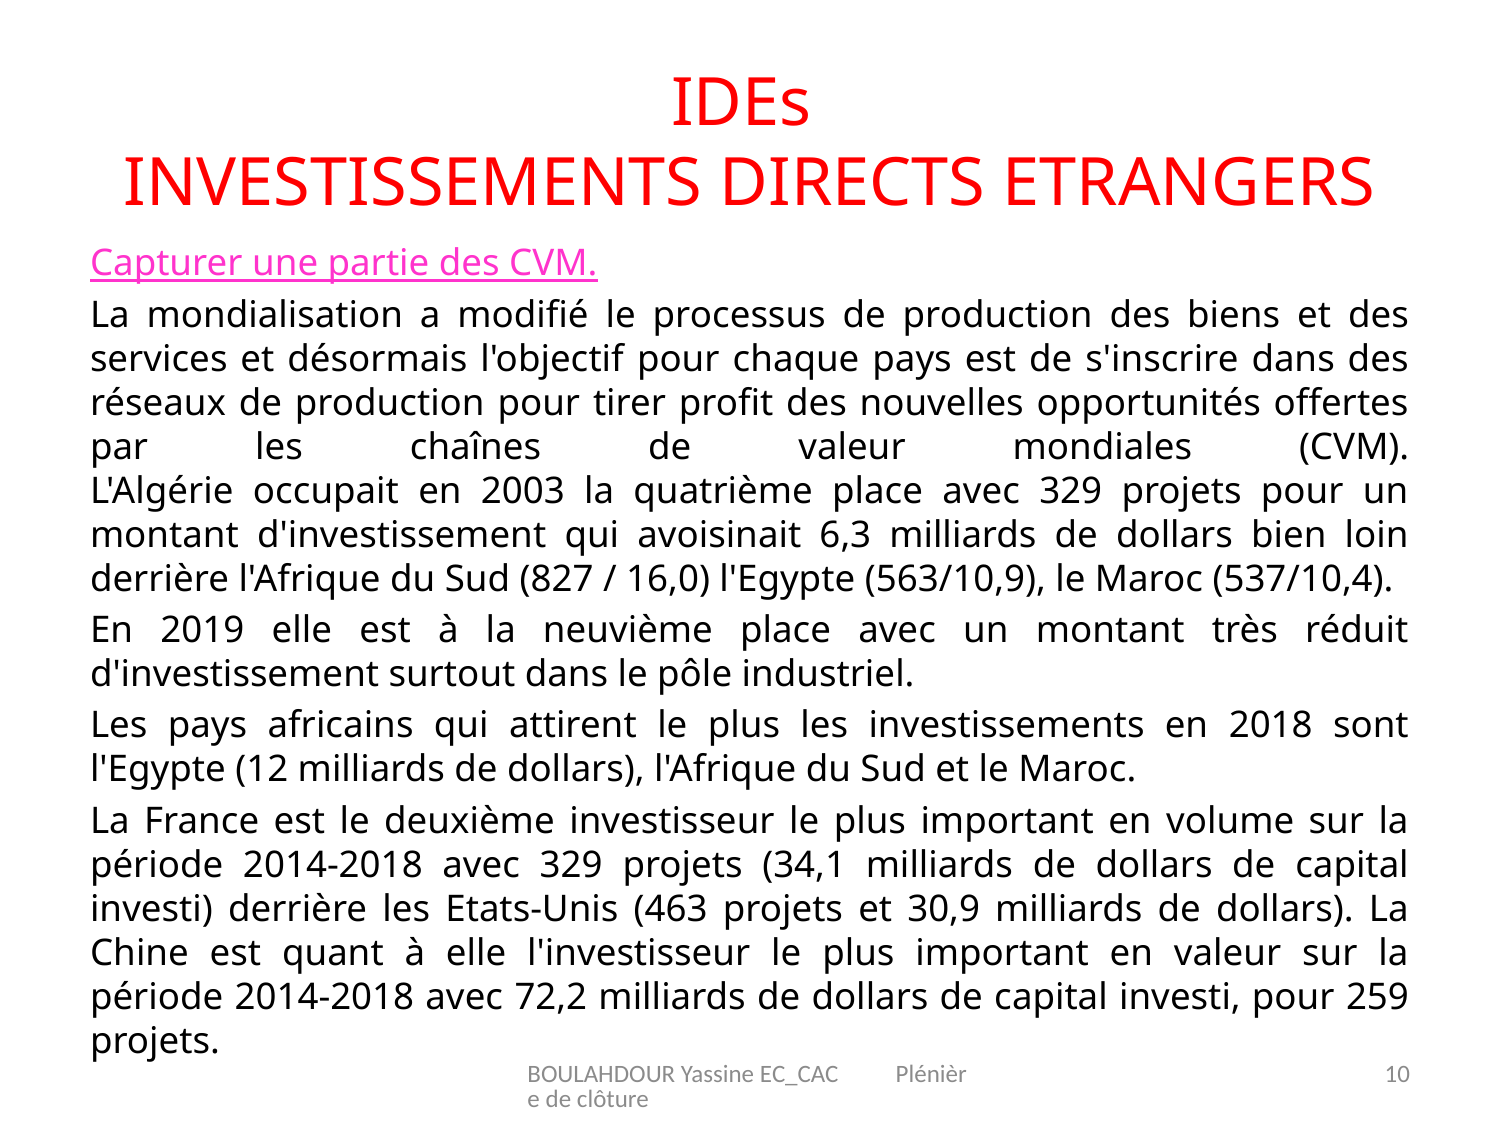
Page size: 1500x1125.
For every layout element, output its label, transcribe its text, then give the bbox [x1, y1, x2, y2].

slide_number 10 [1074, 1042, 1425, 1103]
list Capturer une partie des CVM. La mondialisation a modifié le processus de production des biens et des services et désormais l'objectif pour chaque pays est de s'inscrire dans des réseaux de production pour tirer profit des nouvelles opportunités offertes par les chaînes de valeur mondiales (CVM). L'Algérie occupait en 2003 la quatrième place avec 329 projets pour un montant d'investissement qui avoisinait 6,3 milliards de dollars bien loin derrière l'Afrique du Sud (827 / 16,0) l'Egypte (563/10,9), le Maroc (537/10,4). En 2019 elle est à la neuvième place avec un montant très réduit d'investissement surtout dans le pôle industriel. Les pays africains qui attirent le plus les investissements en 2018 sont l'Egypte (12 milliards de dollars), l'Afrique du Sud et le Maroc. La France est le deuxième investisseur le plus important en volume sur la période 2014-2018 avec 329 projets (34,1 milliards de dollars de capital investi) derrière les Etats-Unis (463 projets et 30,9 milliards de dollars). La Chine est quant à elle l'investisseur le plus important en valeur sur la période 2014-2018 avec 72,2 milliards de dollars de capital investi, pour 259 projets. [75, 231, 1425, 1083]
footer BOULAHDOUR Yassine EC_CAC Plénière de clôture [512, 1042, 988, 1103]
title IDEs INVESTISSEMENTS DIRECTS ETRANGERS [75, 45, 1425, 231]
